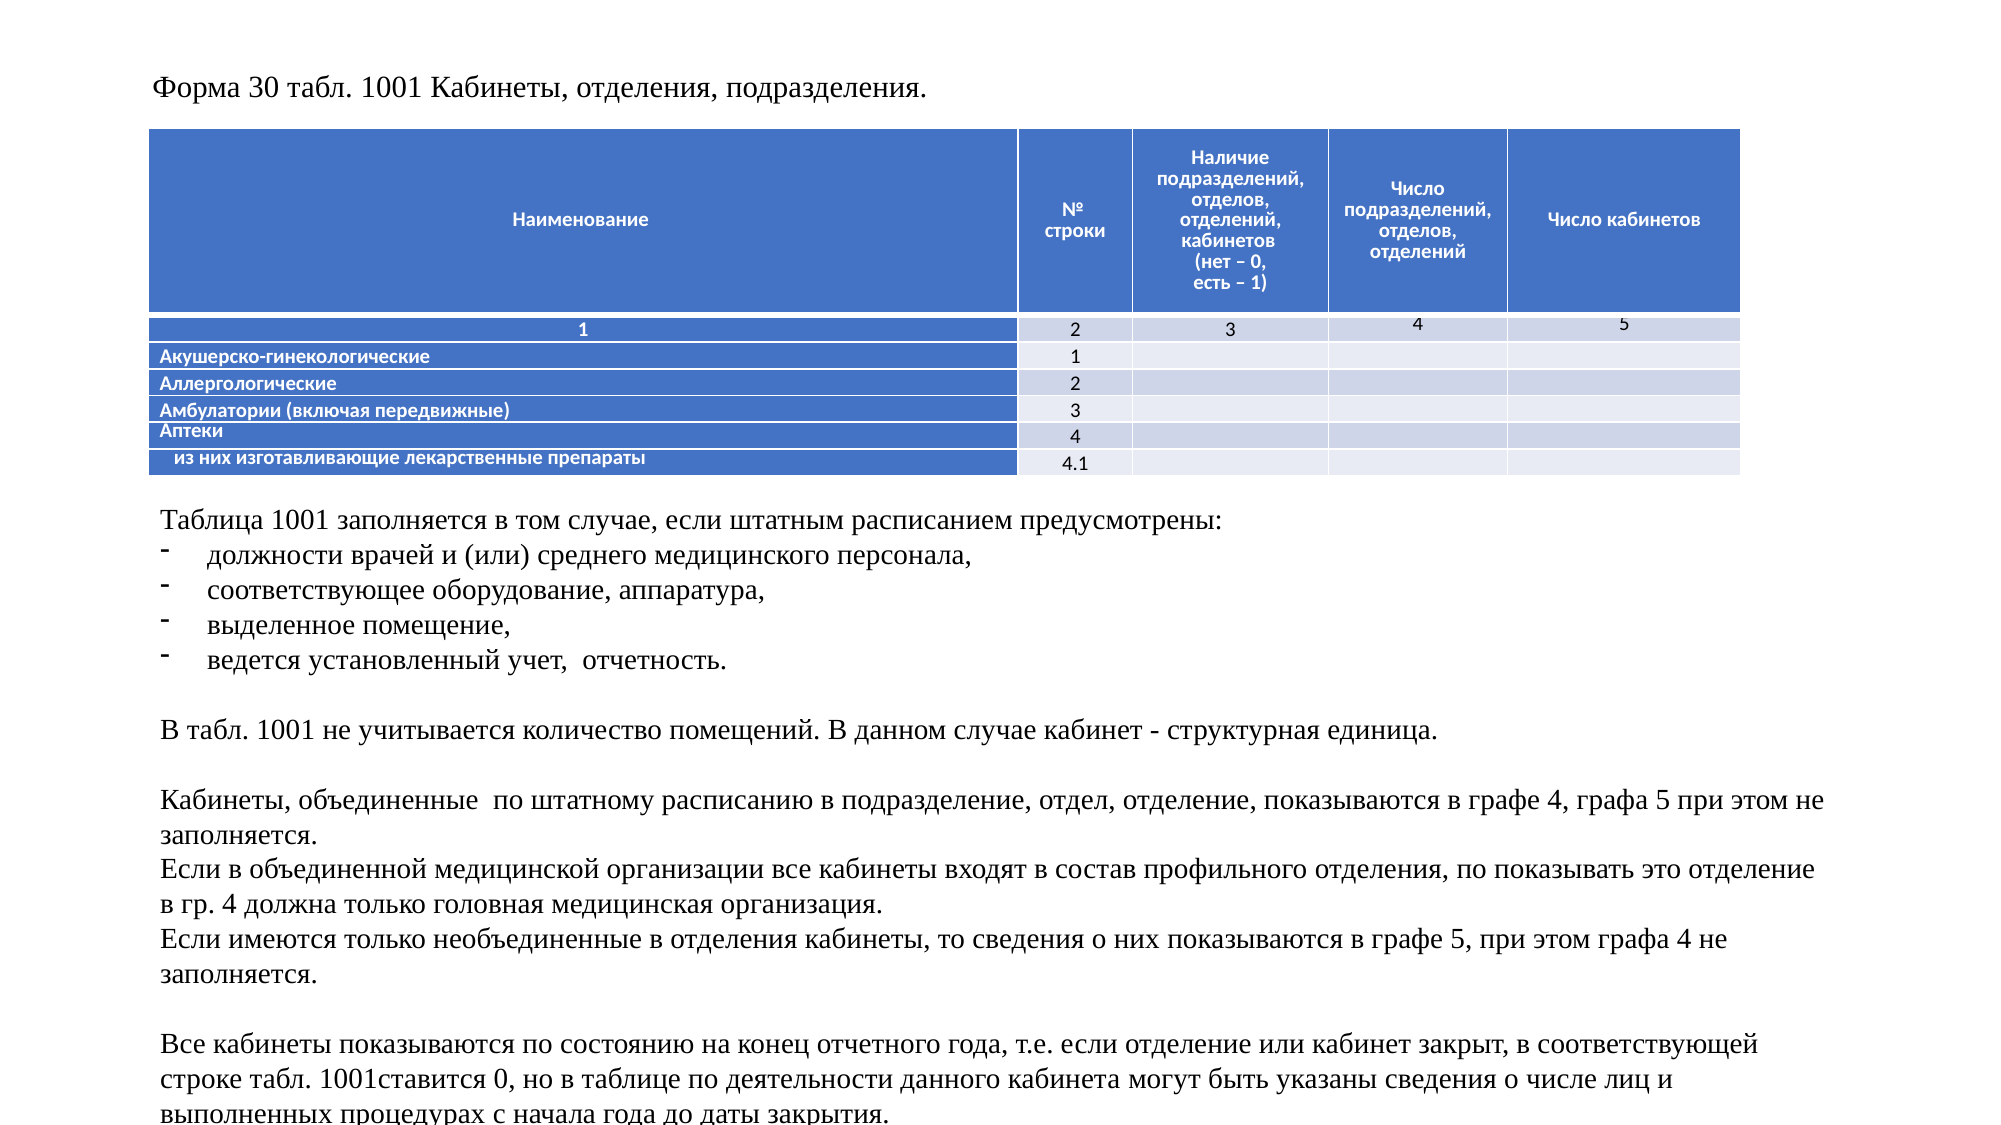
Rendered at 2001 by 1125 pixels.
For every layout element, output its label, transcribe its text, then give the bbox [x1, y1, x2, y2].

table_cell из них изготавливающие лекарственные препараты [149, 450, 1017, 475]
table_cell 4 [1019, 423, 1132, 448]
table_cell [1133, 396, 1328, 421]
title Форма 30 табл. 1001 Кабинеты, отделения, подразделения. [137, 63, 1863, 112]
table_cell [1329, 370, 1507, 395]
table_cell [1329, 450, 1507, 475]
table_cell [1508, 370, 1740, 395]
table_cell [1133, 450, 1328, 475]
table_header № строки [1019, 129, 1132, 312]
table_cell Аптеки [149, 423, 1017, 448]
table_cell 3 [1133, 318, 1328, 341]
table_cell [1133, 423, 1328, 448]
table_cell 4 [1329, 318, 1507, 341]
table_cell [1508, 343, 1740, 368]
table_cell 1 [1019, 343, 1132, 368]
table_cell [1508, 396, 1740, 421]
table_cell 4.1 [1019, 450, 1132, 475]
table_cell [1329, 343, 1507, 368]
table_cell Акушерско-гинекологические [149, 343, 1017, 368]
table_cell Амбулатории (включая передвижные) [149, 396, 1017, 421]
table_cell [1329, 423, 1507, 448]
table_cell 5 [1508, 318, 1740, 341]
table_cell 2 [1019, 370, 1132, 395]
table_header Наличие подразделений, отделов, отделений, кабинетов (нет – 0, есть – 1) [1133, 129, 1328, 312]
table_cell 2 [1019, 318, 1132, 341]
table_header Число подразделений, отделов, отделений [1329, 129, 1507, 312]
table_cell [1508, 423, 1740, 448]
table_cell [1133, 370, 1328, 395]
table_cell Аллергологические [149, 370, 1017, 395]
table_cell [1133, 343, 1328, 368]
table_header Число кабинетов [1508, 129, 1740, 312]
table_cell 3 [1019, 396, 1132, 421]
text_box Таблица 1001 заполняется в том случае, если штатным расписанием предусмотрены: должности врачей и (или) среднего медицинского персонала, соответствующее оборудование, аппаратура, выделенное помещение, ведется установленный учет, отчетность. В табл. 1001 не учитывается количество помещений. В данном случае кабинет - структурная единица. Кабинеты, объединенные по штатному расписанию в подразделение, отдел, отделение, показываются в графе 4, графа 5 при этом не заполняется. Если в объединенной медицинской организации все кабинеты входят в состав профильного отделения, по показывать это отделение в гр. 4 должна только головная медицинская организация. Если имеются только необъединенные в отделения кабинеты, то сведения о них показываются в графе 5, при этом графа 4 не заполняется. Все кабинеты показываются по состоянию на конец отчетного года, т.е. если отделение или кабинет закрыт, в соответствующей строке табл. 1001ставится 0, но в таблице по деятельности данного кабинета могут быть указаны сведения о числе лиц и выполненных процедурах с начала года до даты закрытия. [145, 492, 1852, 1125]
table_header Наименование [149, 129, 1017, 312]
table_cell [1329, 396, 1507, 421]
table_cell [1508, 450, 1740, 475]
table_cell 1 [149, 318, 1017, 341]
